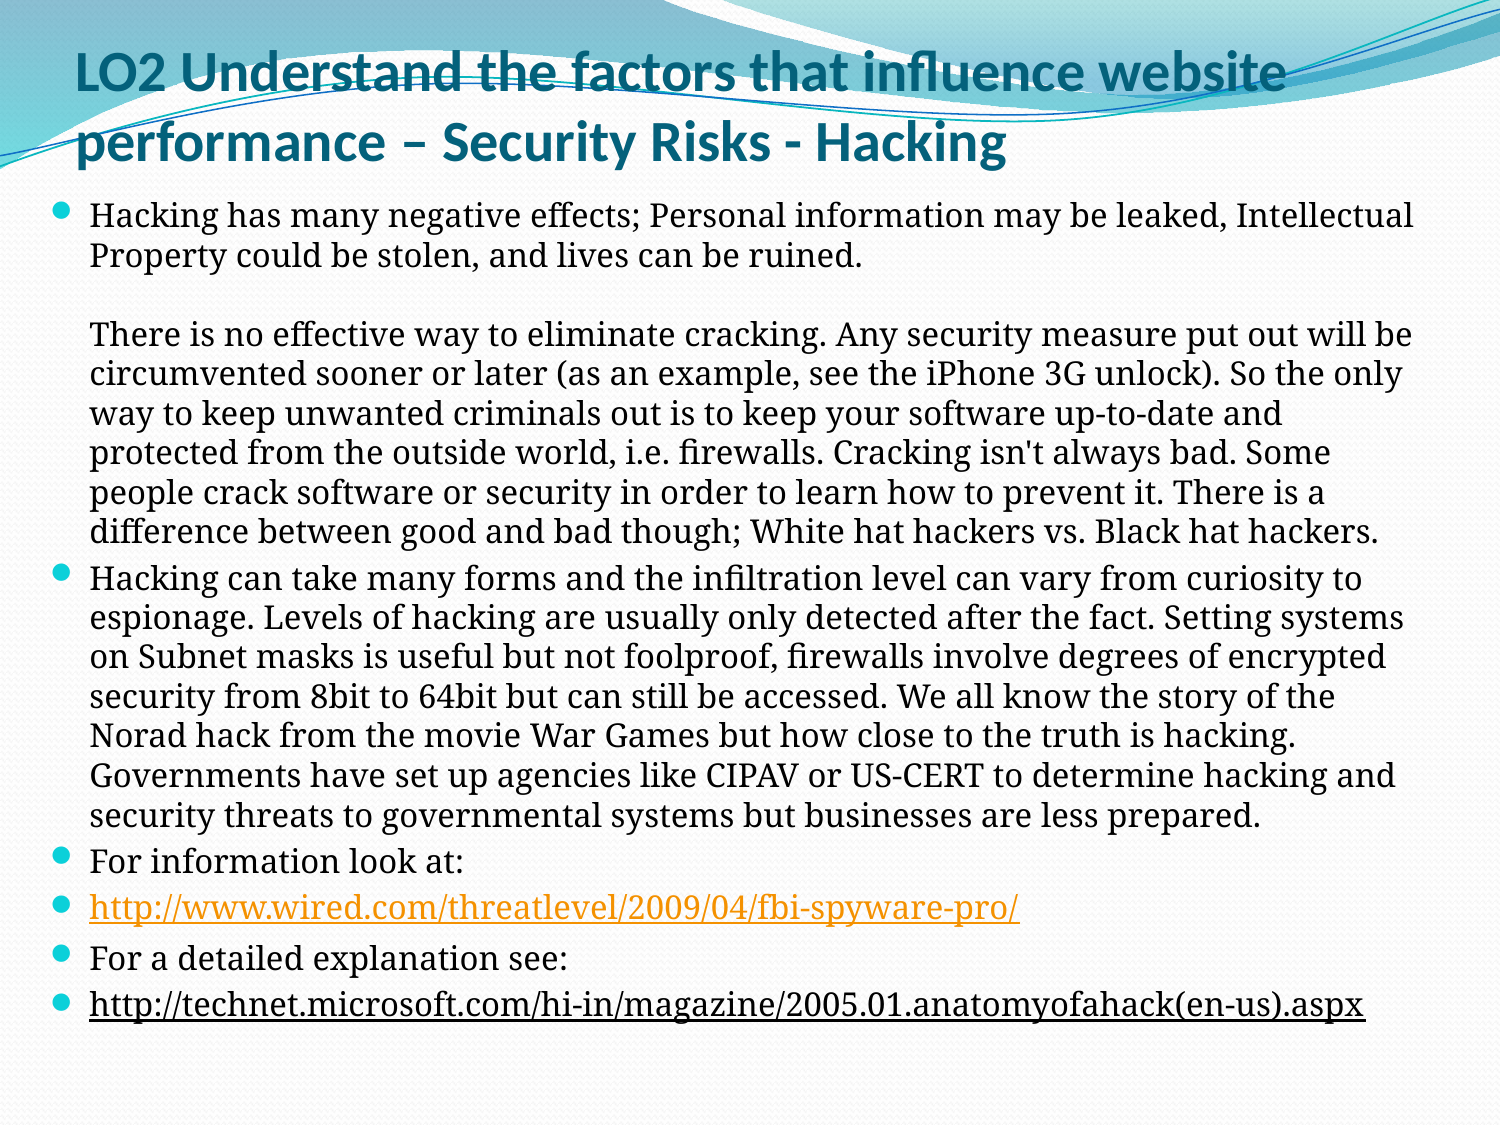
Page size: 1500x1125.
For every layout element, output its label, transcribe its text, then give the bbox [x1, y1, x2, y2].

title LO2 Understand the factors that influence website performance – Security Risks - Hacking [75, 30, 1425, 173]
list Hacking has many negative effects; Personal information may be leaked, Intellectual Property could be stolen, and lives can be ruined. There is no effective way to eliminate cracking. Any security measure put out will be circumvented sooner or later (as an example, see the iPhone 3G unlock). So the only way to keep unwanted criminals out is to keep your software up-to-date and protected from the outside world, i.e. firewalls. Cracking isn't always bad. Some people crack software or security in order to learn how to prevent it. There is a difference between good and bad though; White hat hackers vs. Black hat hackers. Hacking can take many forms and the infiltration level can vary from curiosity to espionage. Levels of hacking are usually only detected after the fact. Setting systems on Subnet masks is useful but not foolproof, firewalls involve degrees of encrypted security from 8bit to 64bit but can still be accessed. We all know the story of the Norad hack from the movie War Games but how close to the truth is hacking. Governments have set up agencies like CIPAV or US-CERT to determine hacking and security threats to governmental systems but businesses are less prepared. For information look at: http://www.wired.com/threatlevel/2009/04/fbi-spyware-pro/ For a detailed explanation see: http://technet.microsoft.com/hi-in/magazine/2005.01.anatomyofahack(en-us).aspx [35, 187, 1454, 1067]
